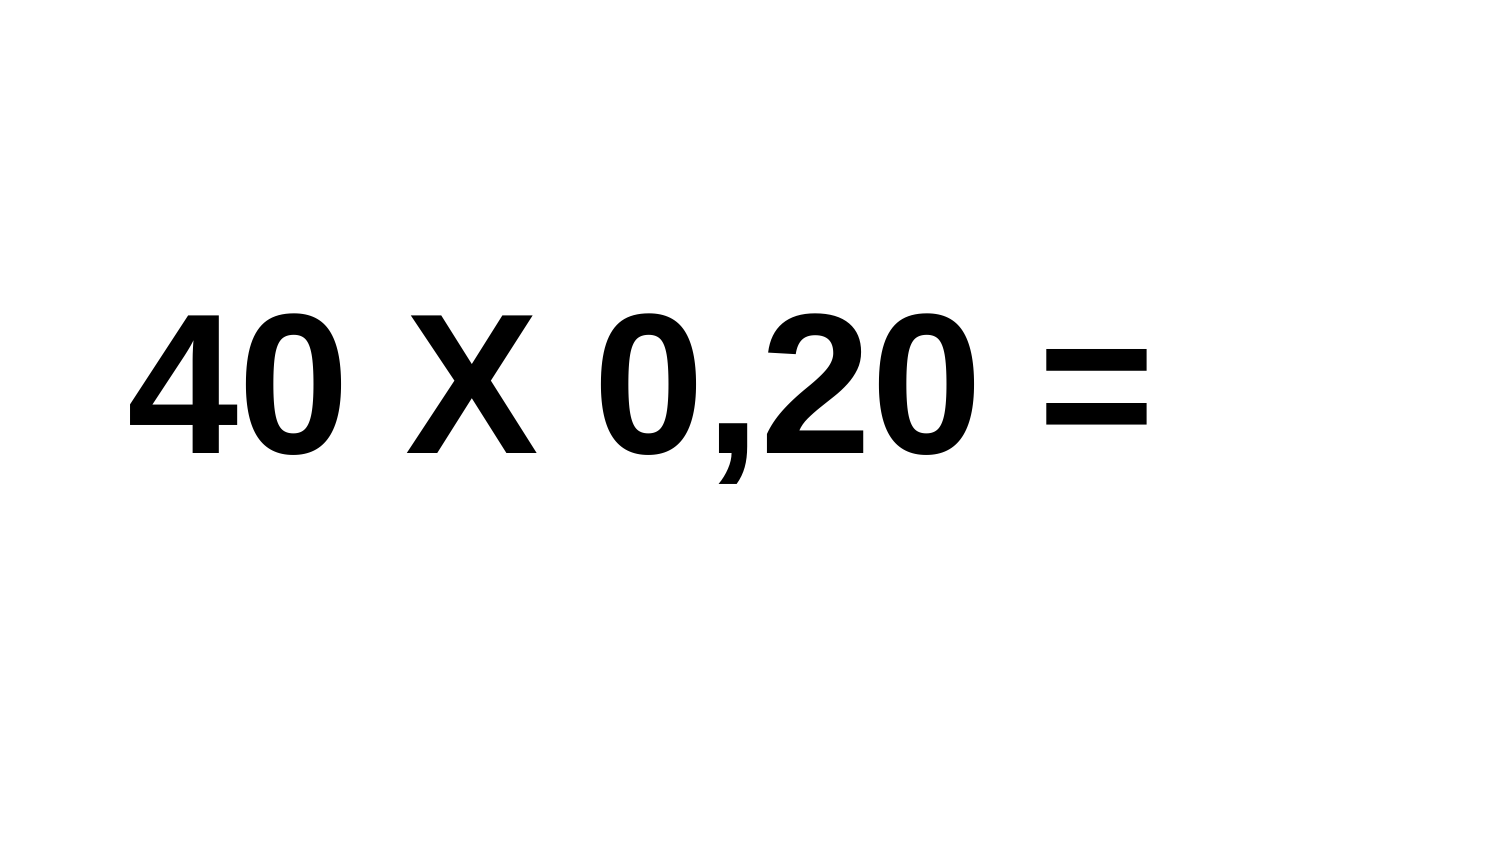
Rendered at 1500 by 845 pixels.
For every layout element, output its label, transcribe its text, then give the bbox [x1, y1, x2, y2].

text_box 40 X 0,20 = [112, 318, 1388, 509]
